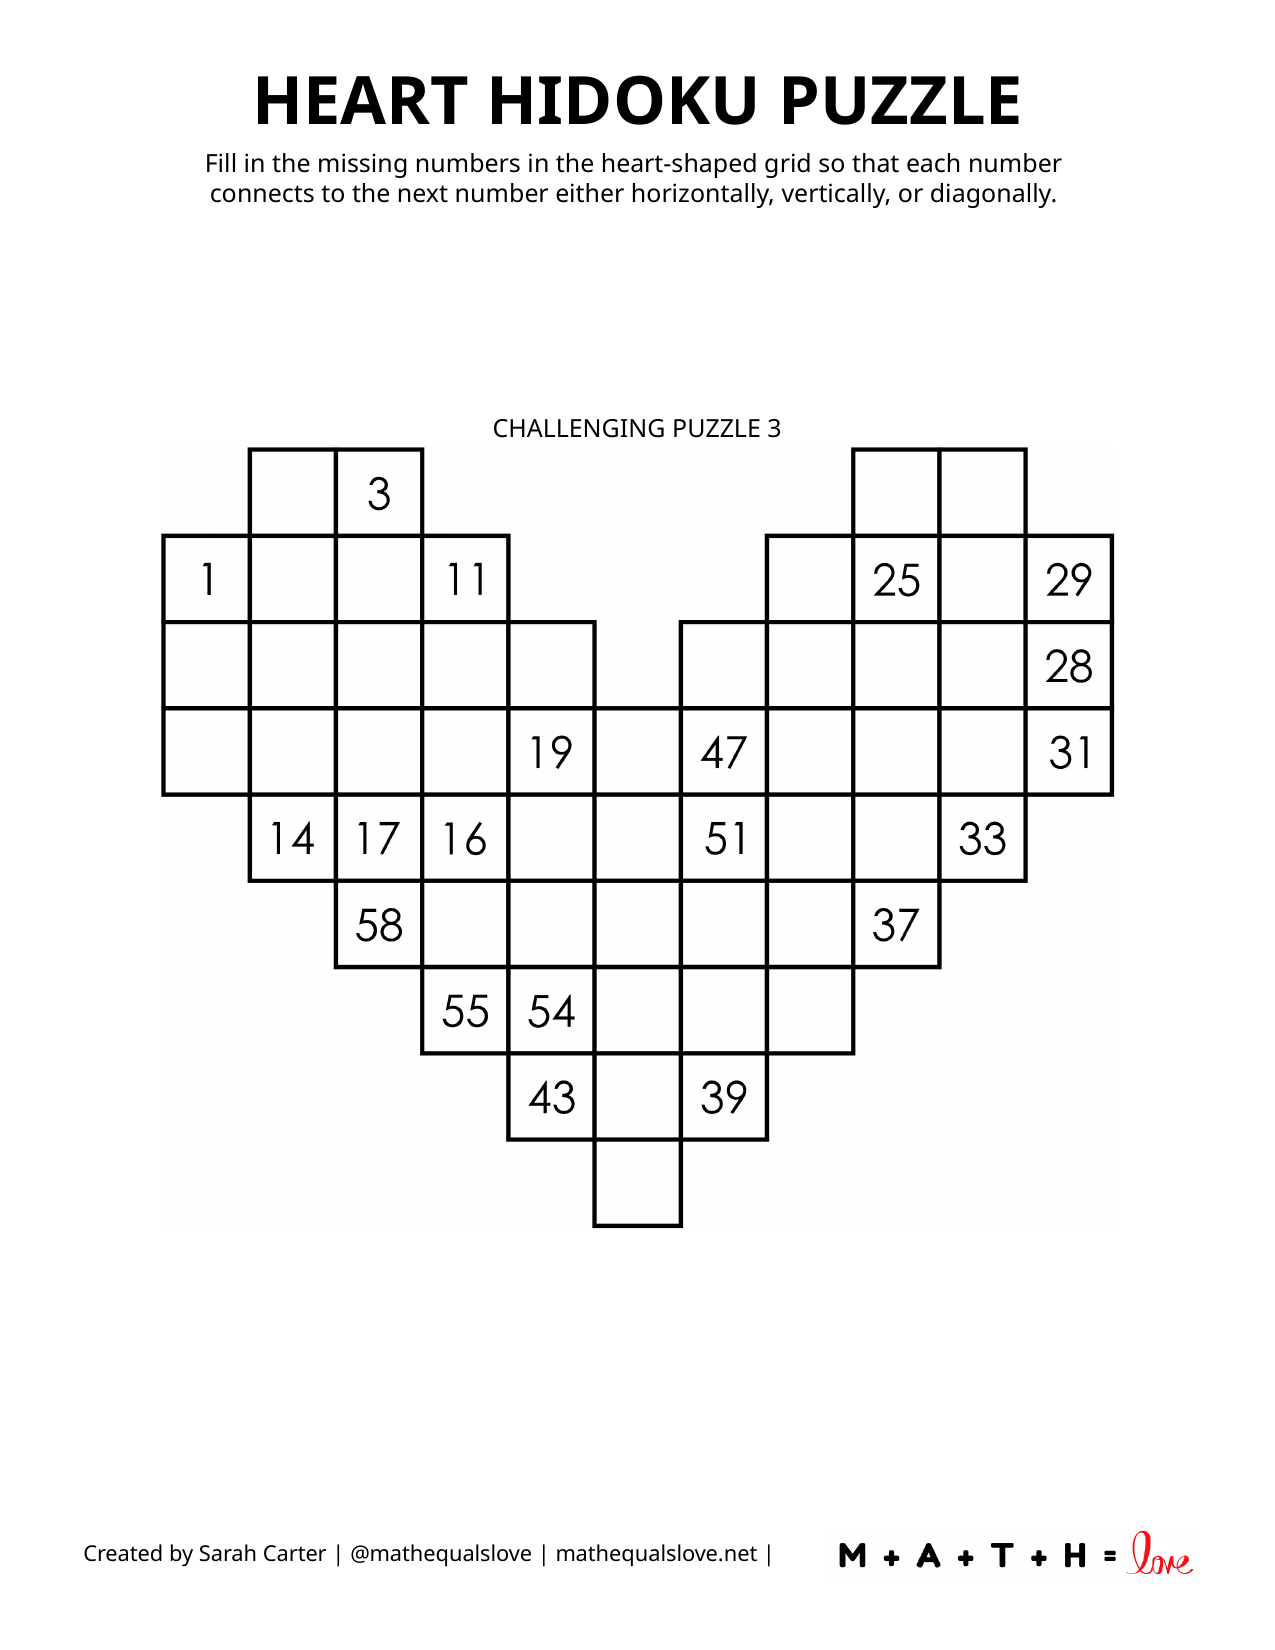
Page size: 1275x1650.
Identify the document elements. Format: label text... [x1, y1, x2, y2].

text_box HEART HIDOKU PUZZLE [66, 50, 1211, 140]
picture [158, 444, 1117, 1230]
text_box Created by Sarah Carter | @mathequalslove | mathequalslove.net | [68, 1532, 826, 1574]
text_box CHALLENGING PUZZLE 3 [159, 412, 1116, 444]
picture [826, 1528, 1203, 1579]
text_box Fill in the missing numbers in the heart-shaped grid so that each number connects to the next number either horizontally, vertically, or diagonally. [0, 140, 1275, 216]
